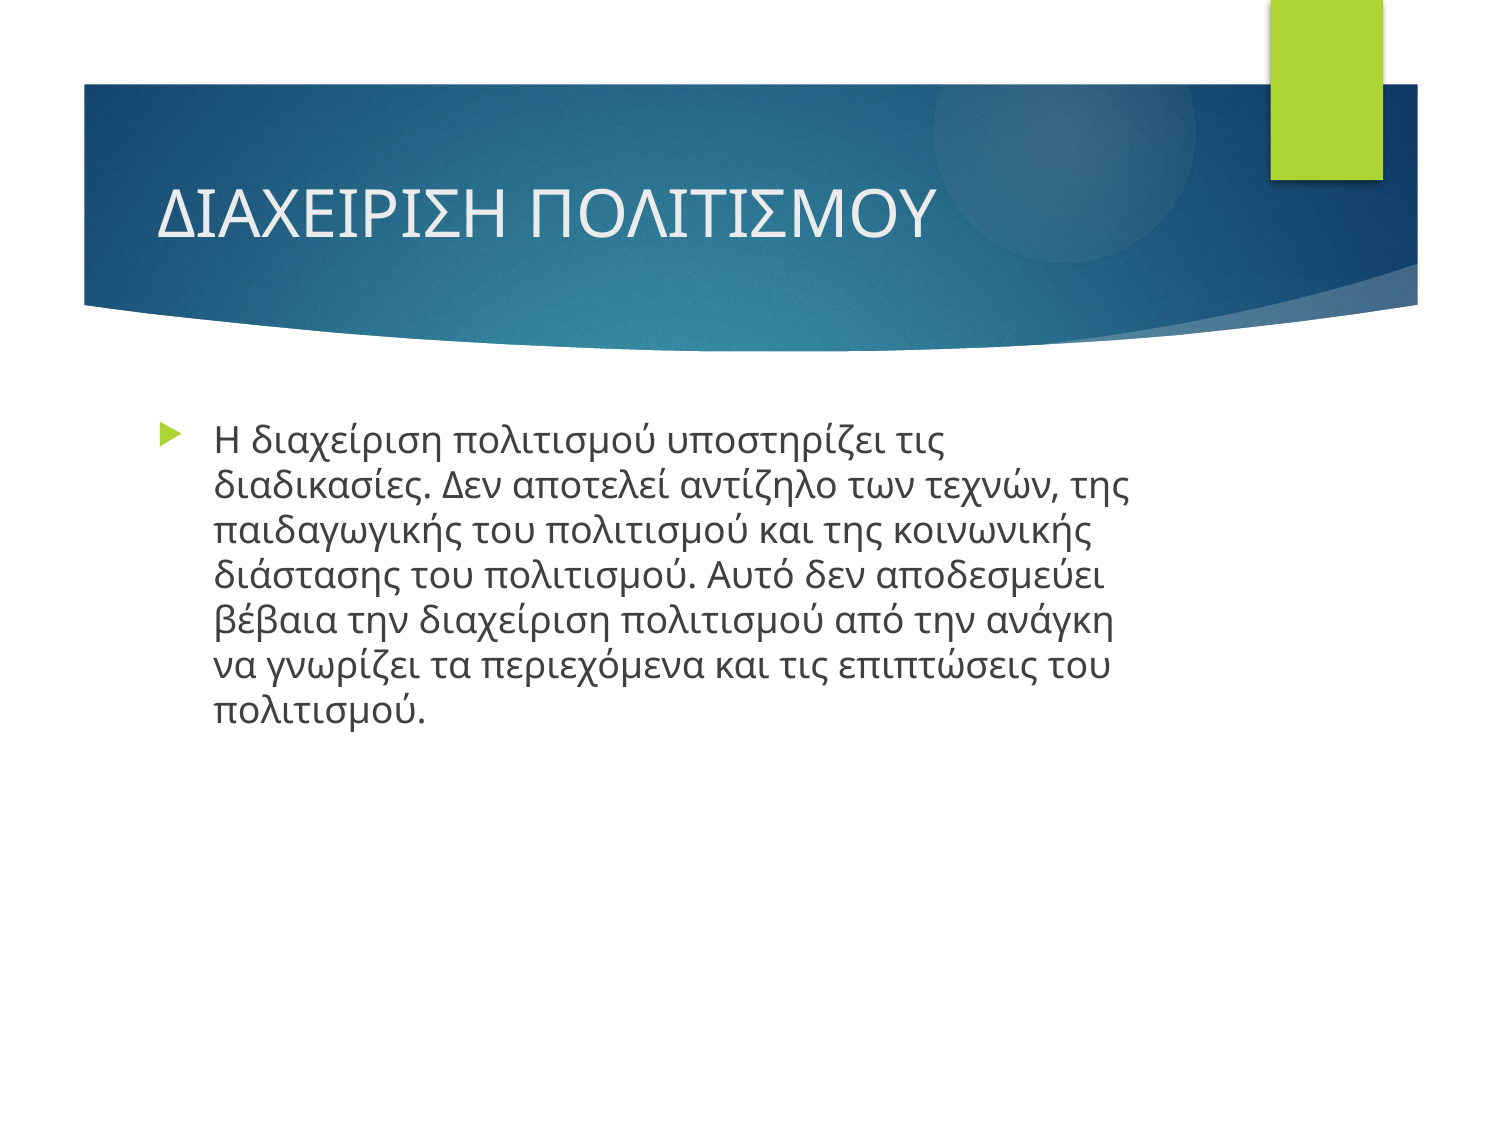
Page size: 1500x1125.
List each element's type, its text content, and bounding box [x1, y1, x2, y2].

list Η διαχείριση πολιτισμού υποστηρίζει τις διαδικασίες. Δεν αποτελεί αντίζηλο των τεχνών, της παιδαγωγικής του πολιτισμού και της κοινωνικής διάστασης του πολιτισμού. Αυτό δεν αποδεσμεύει βέβαια την διαχείριση πολιτισμού από την ανάγκη να γνωρίζει τα περιεχόμενα και τις επιπτώσεις του πολιτισμού. [142, 408, 1183, 988]
title ΔΙΑΧΕΙΡΙΣΗ ΠΟΛΙΤΙΣΜΟΥ [142, 152, 1183, 269]
